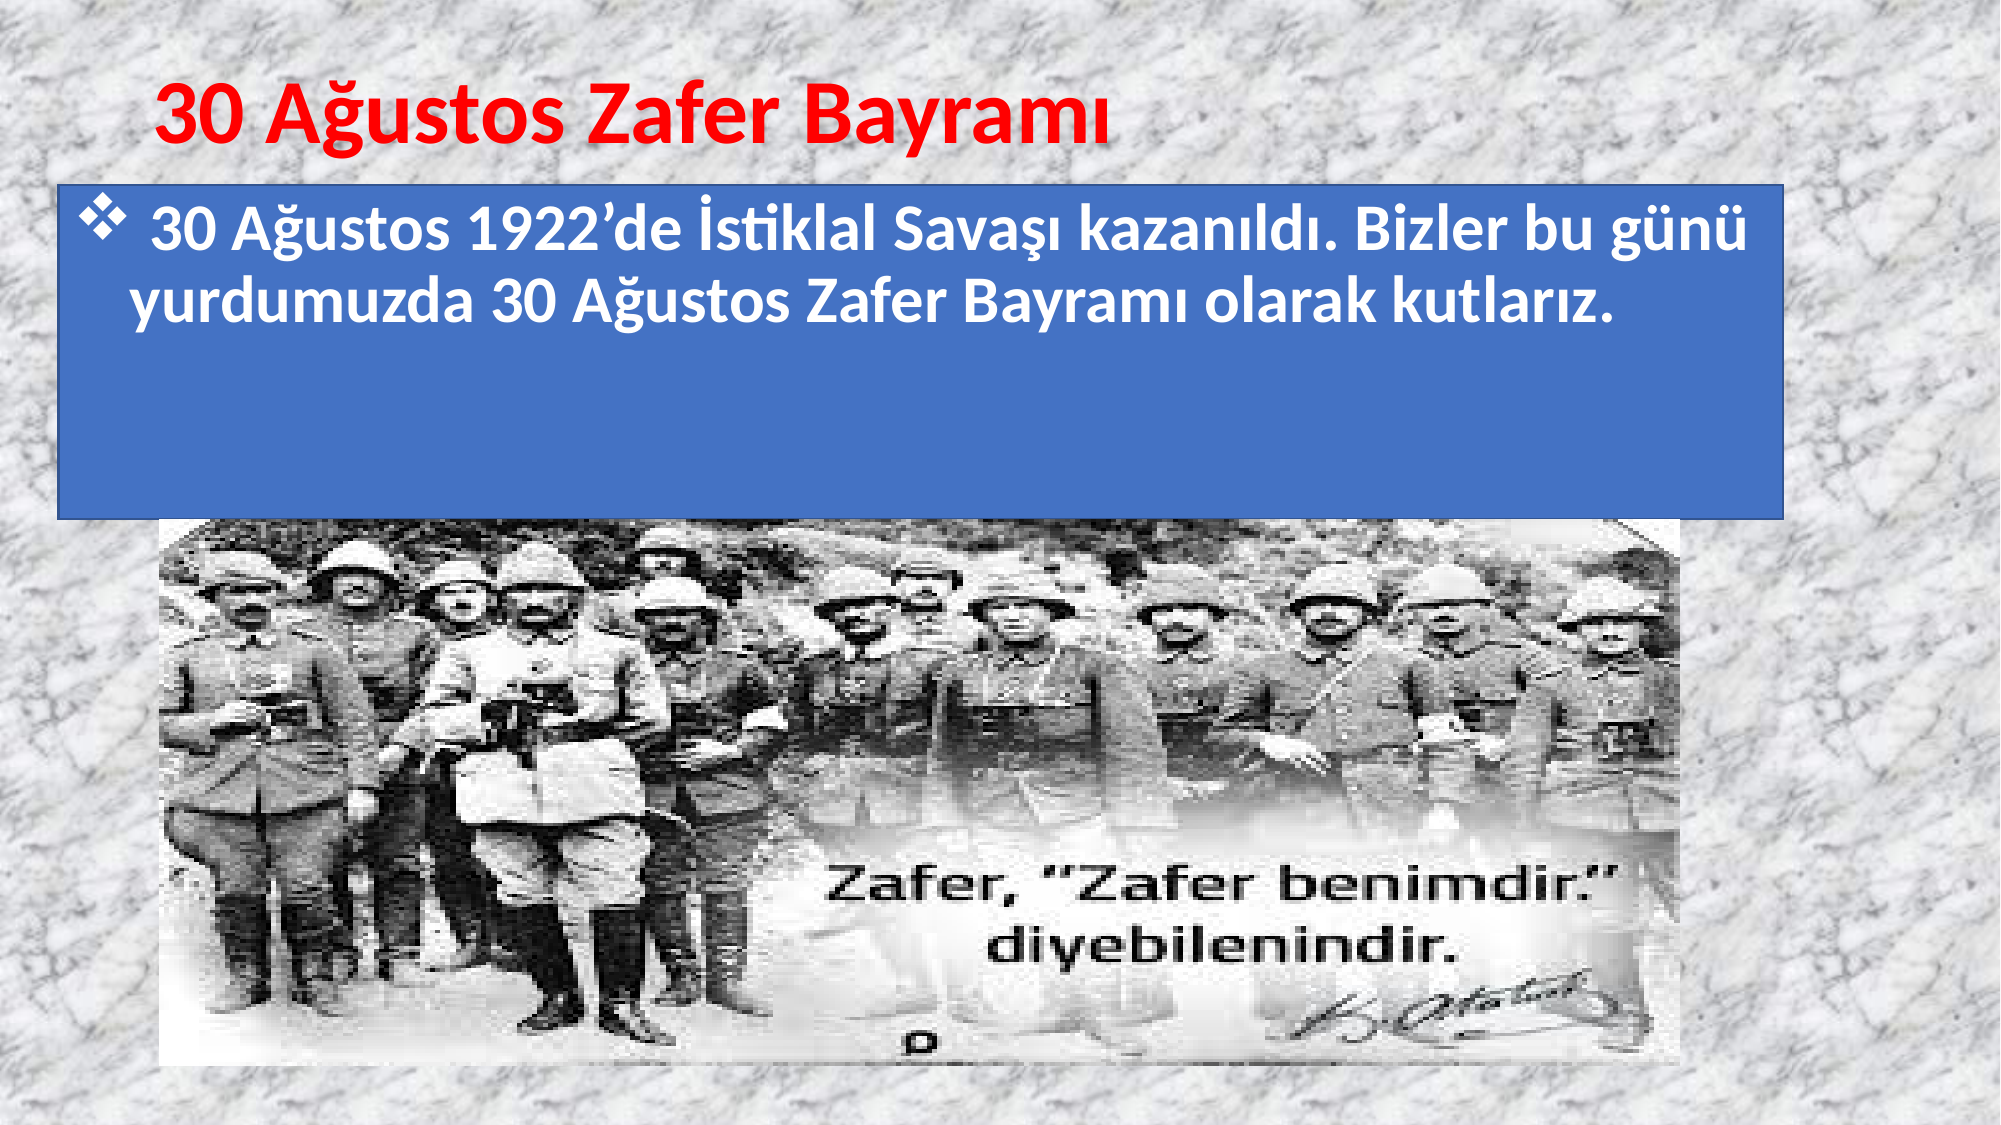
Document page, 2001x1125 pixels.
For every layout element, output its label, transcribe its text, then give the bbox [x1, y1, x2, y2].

list 30 Ağustos 1922’de İstiklal Savaşı kazanıldı. Bizler bu günü yurdumuzda 30 Ağustos Zafer Bayramı olarak kutlarız. [57, 184, 1784, 520]
picture [0, 0, 2001, 1125]
title 30 Ağustos Zafer Bayramı [137, 59, 1863, 278]
